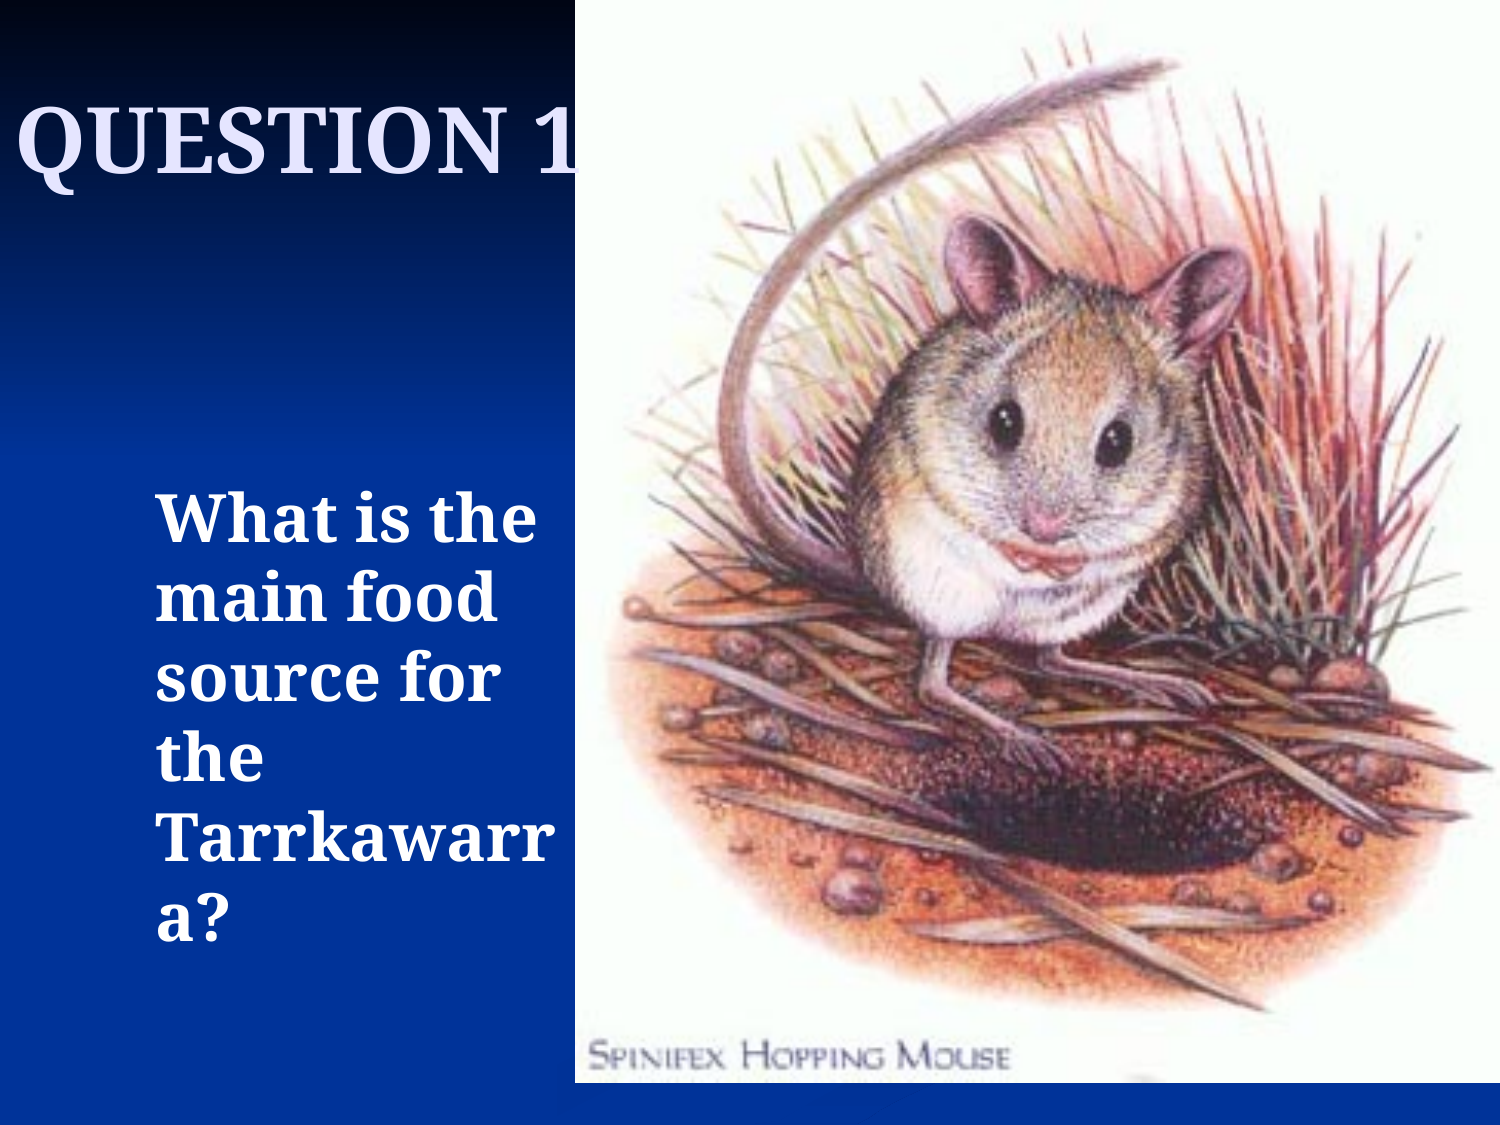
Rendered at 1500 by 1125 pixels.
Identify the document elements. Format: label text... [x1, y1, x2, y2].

text_box QUESTION 1 [0, 42, 569, 231]
picture [574, 0, 1500, 1083]
text_box What is the main food source for the Tarrkawarra? [41, 467, 569, 882]
